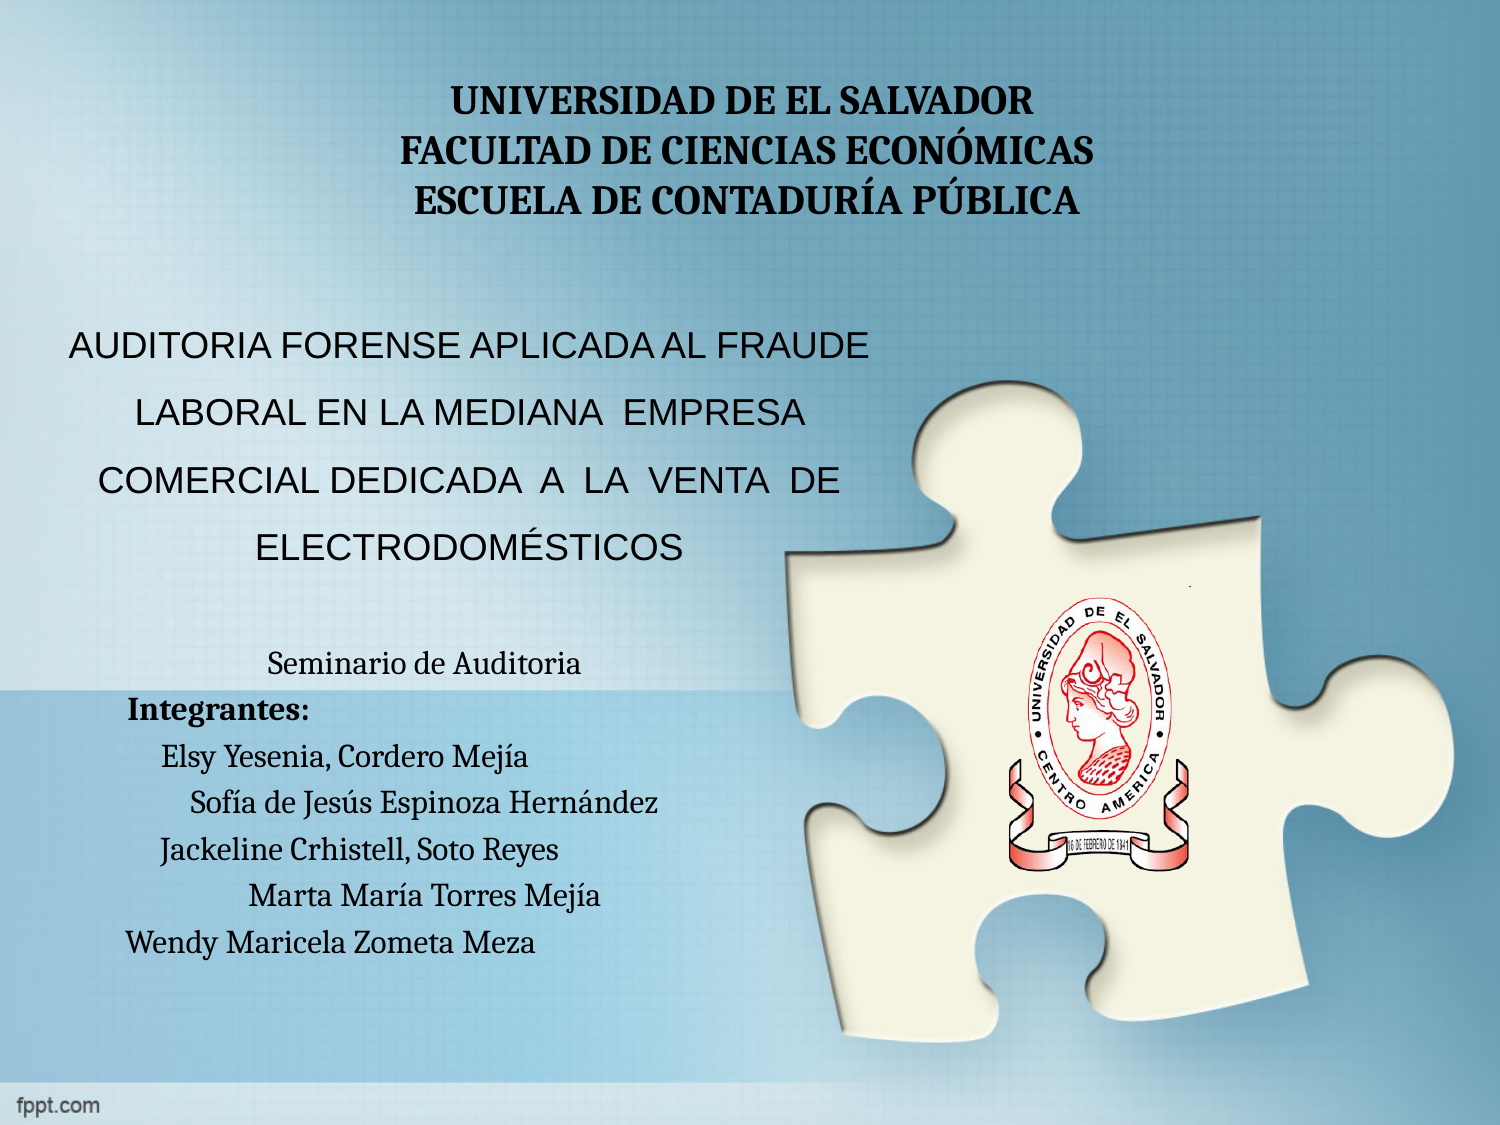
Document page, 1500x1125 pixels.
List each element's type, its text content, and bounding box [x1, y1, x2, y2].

text_box AUDITORIA FORENSE APLICADA AL FRAUDE LABORAL EN LA MEDIANA EMPRESA COMERCIAL DEDICADA A LA VENTA DE ELECTRODOMÉSTICOS [47, 290, 892, 576]
picture [0, 0, 1500, 1125]
text_box Seminario de Auditoria Integrantes: Elsy Yesenia, Cordero Mejía Sofía de Jesús Espinoza Hernández Jackeline Crhistell, Soto Reyes Marta María Torres Mejía Wendy Maricela Zometa Meza [29, 633, 821, 1111]
text_box UNIVERSIDAD DE EL SALVADOR FACULTAD DE CIENCIAS ECONÓMICAS ESCUELA DE CONTADURÍA PÚBLICA [328, 51, 1166, 293]
